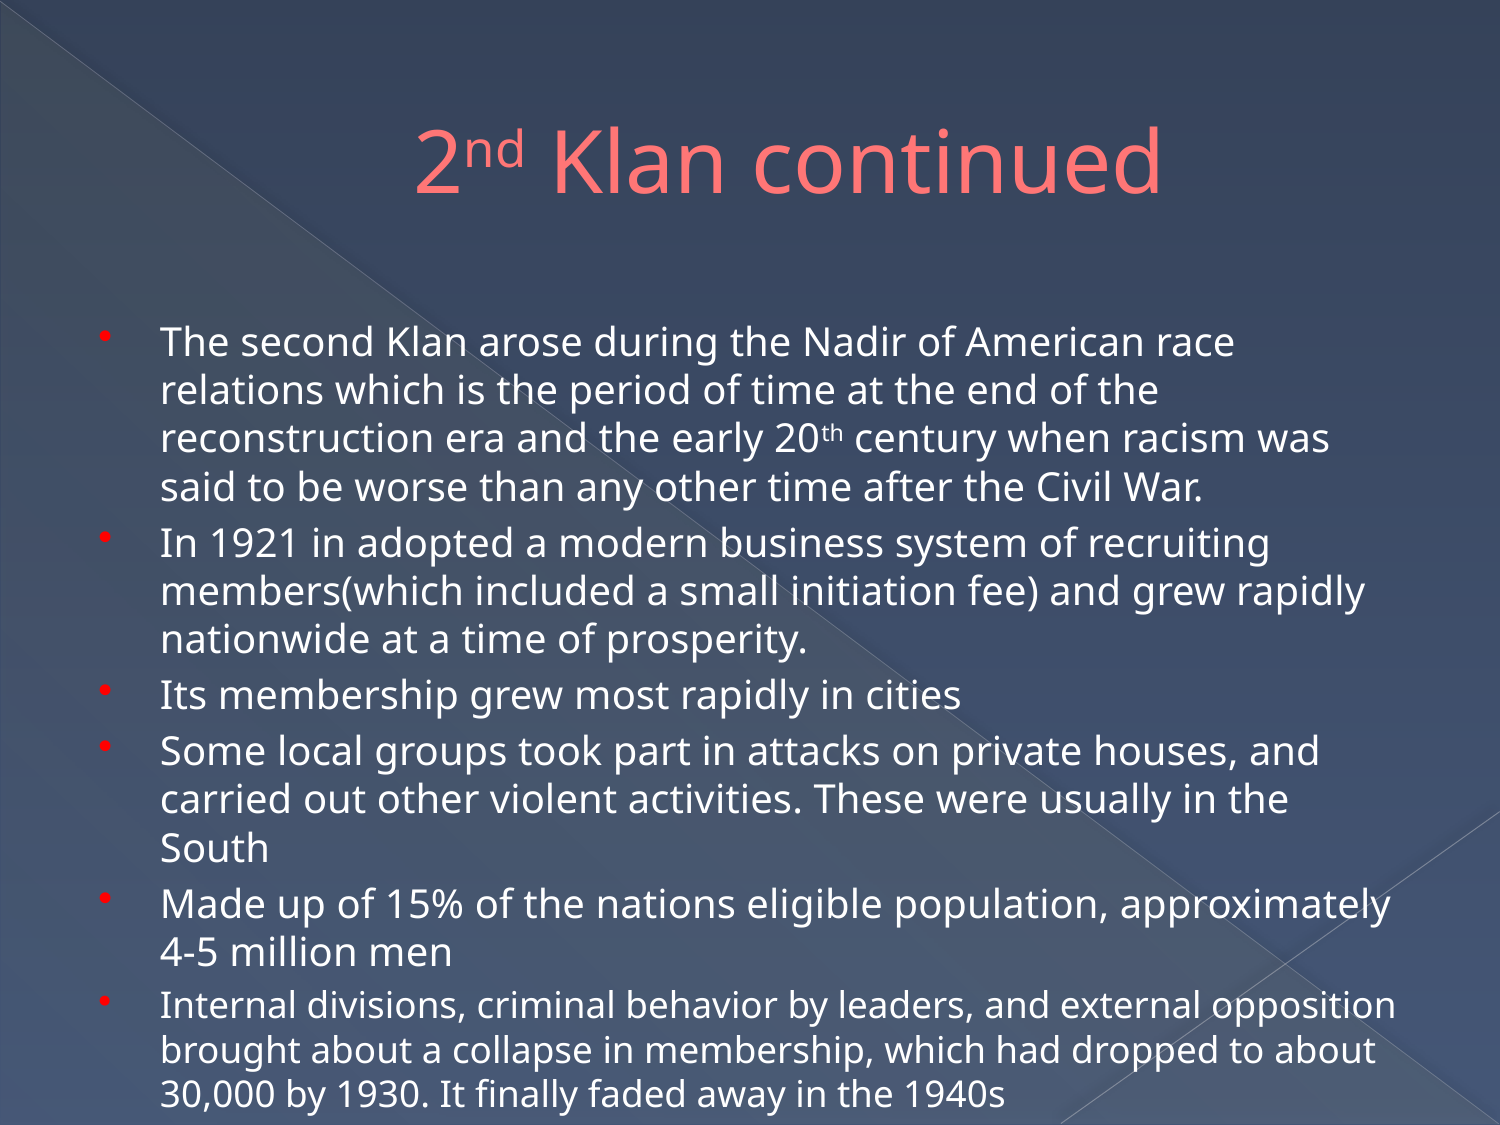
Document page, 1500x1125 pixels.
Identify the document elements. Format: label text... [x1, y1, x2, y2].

list The second Klan arose during the Nadir of American race relations which is the period of time at the end of the reconstruction era and the early 20th century when racism was said to be worse than any other time after the Civil War. In 1921 in adopted a modern business system of recruiting members(which included a small initiation fee) and grew rapidly nationwide at a time of prosperity. Its membership grew most rapidly in cities Some local groups took part in attacks on private houses, and carried out other violent activities. These were usually in the South Made up of 15% of the nations eligible population, approximately 4-5 million men Internal divisions, criminal behavior by leaders, and external opposition brought about a collapse in membership, which had dropped to about 30,000 by 1930. It finally faded away in the 1940s [75, 308, 1425, 1125]
title 2nd Klan continued [75, 43, 1425, 274]
